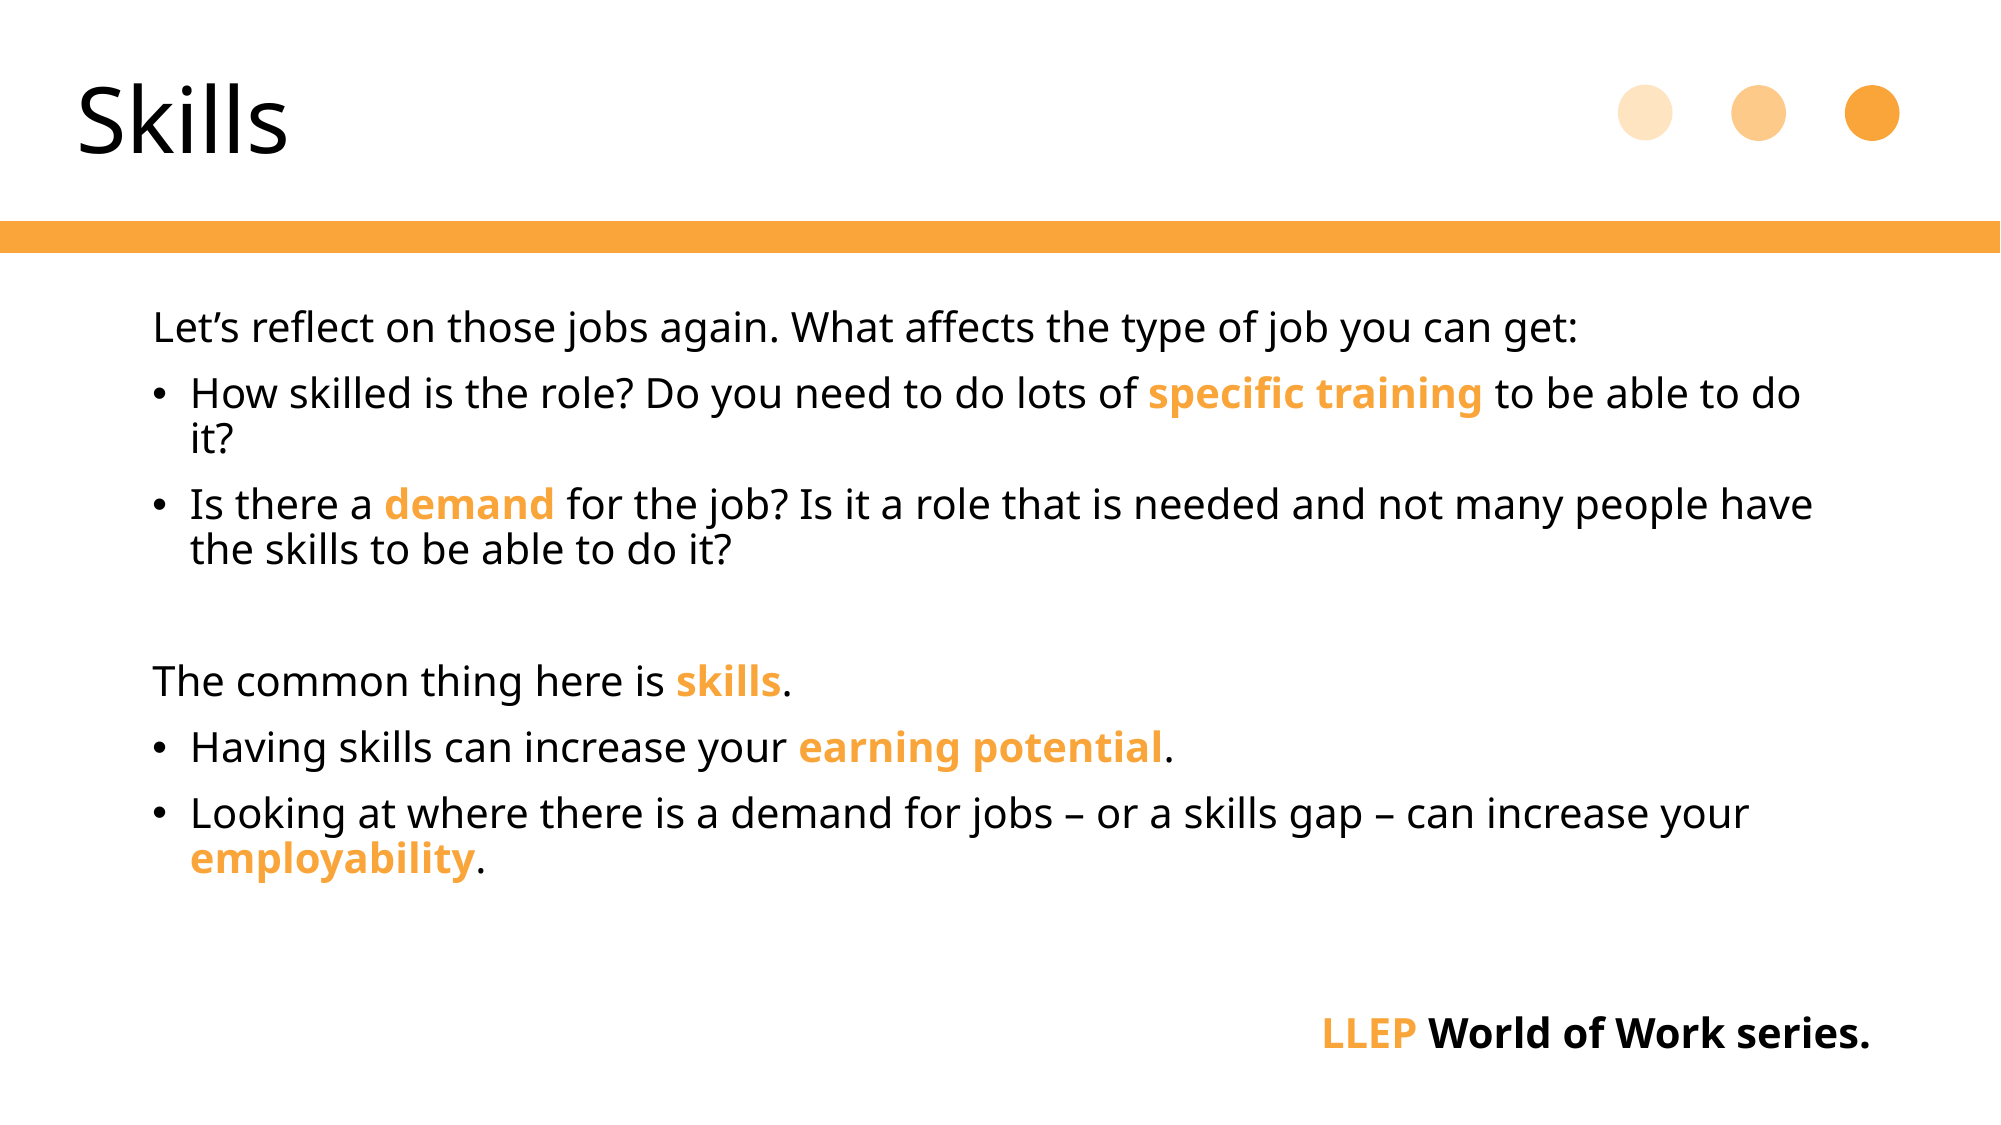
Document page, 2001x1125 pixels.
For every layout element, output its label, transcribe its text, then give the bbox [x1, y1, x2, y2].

text_box [1731, 85, 1787, 141]
text_box [1844, 85, 1900, 141]
text_box Let’s reflect on those jobs again. What affects the type of job you can get: How skilled is the role? Do you need to do lots of specific training to be able to do it? Is there a demand for the job? Is it a role that is needed and not many people have the skills to be able to do it? The common thing here is skills. Having skills can increase your earning potential. Looking at where there is a demand for jobs – or a skills gap – can increase your employability. [137, 299, 1863, 1014]
text_box [0, 221, 2000, 253]
text_box LLEP World of Work series. [1306, 999, 2000, 1065]
list Skills [61, 67, 1619, 221]
text_box [1617, 84, 1673, 141]
